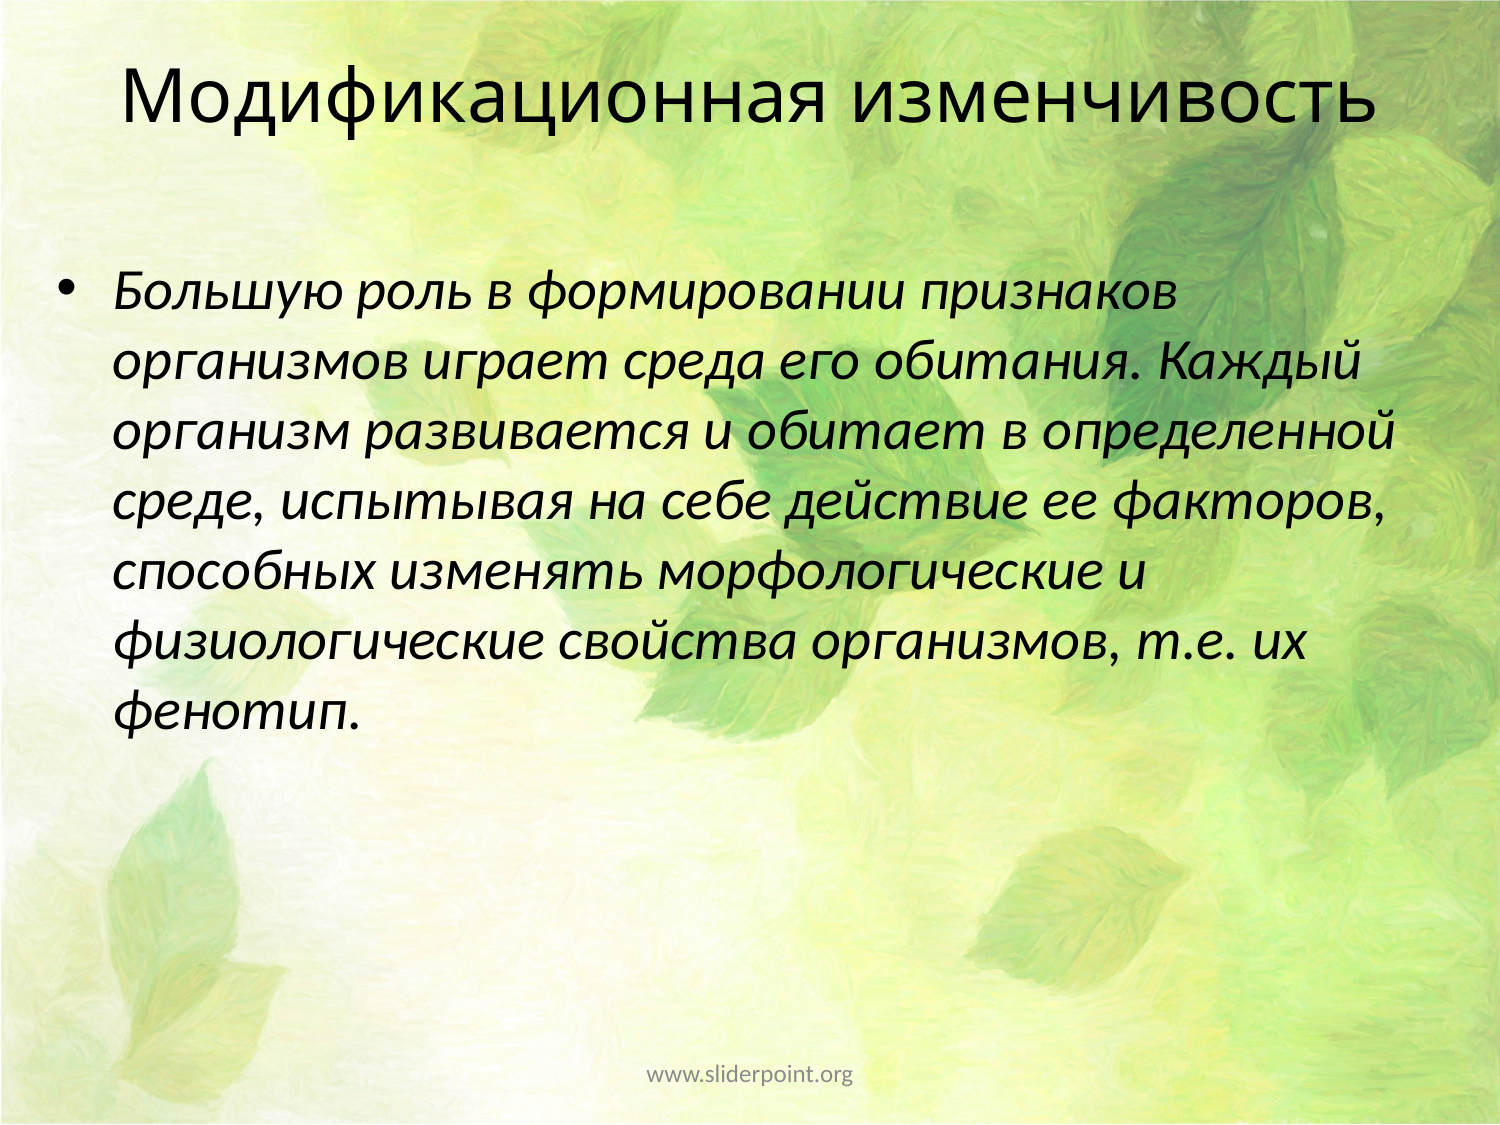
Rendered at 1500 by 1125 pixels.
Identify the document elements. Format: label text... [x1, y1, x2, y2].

list Большую роль в формировании признаков организмов играет среда его обитания. Каждый организм развивается и обитает в определенной среде, испытывая на себе действие ее факторов, способных изменять морфологические и физиологические свойства организмов, т.е. их фенотип. [41, 243, 1447, 1059]
footer www.sliderpoint.org [512, 1042, 988, 1103]
title Модификационная изменчивость [75, 0, 1425, 185]
